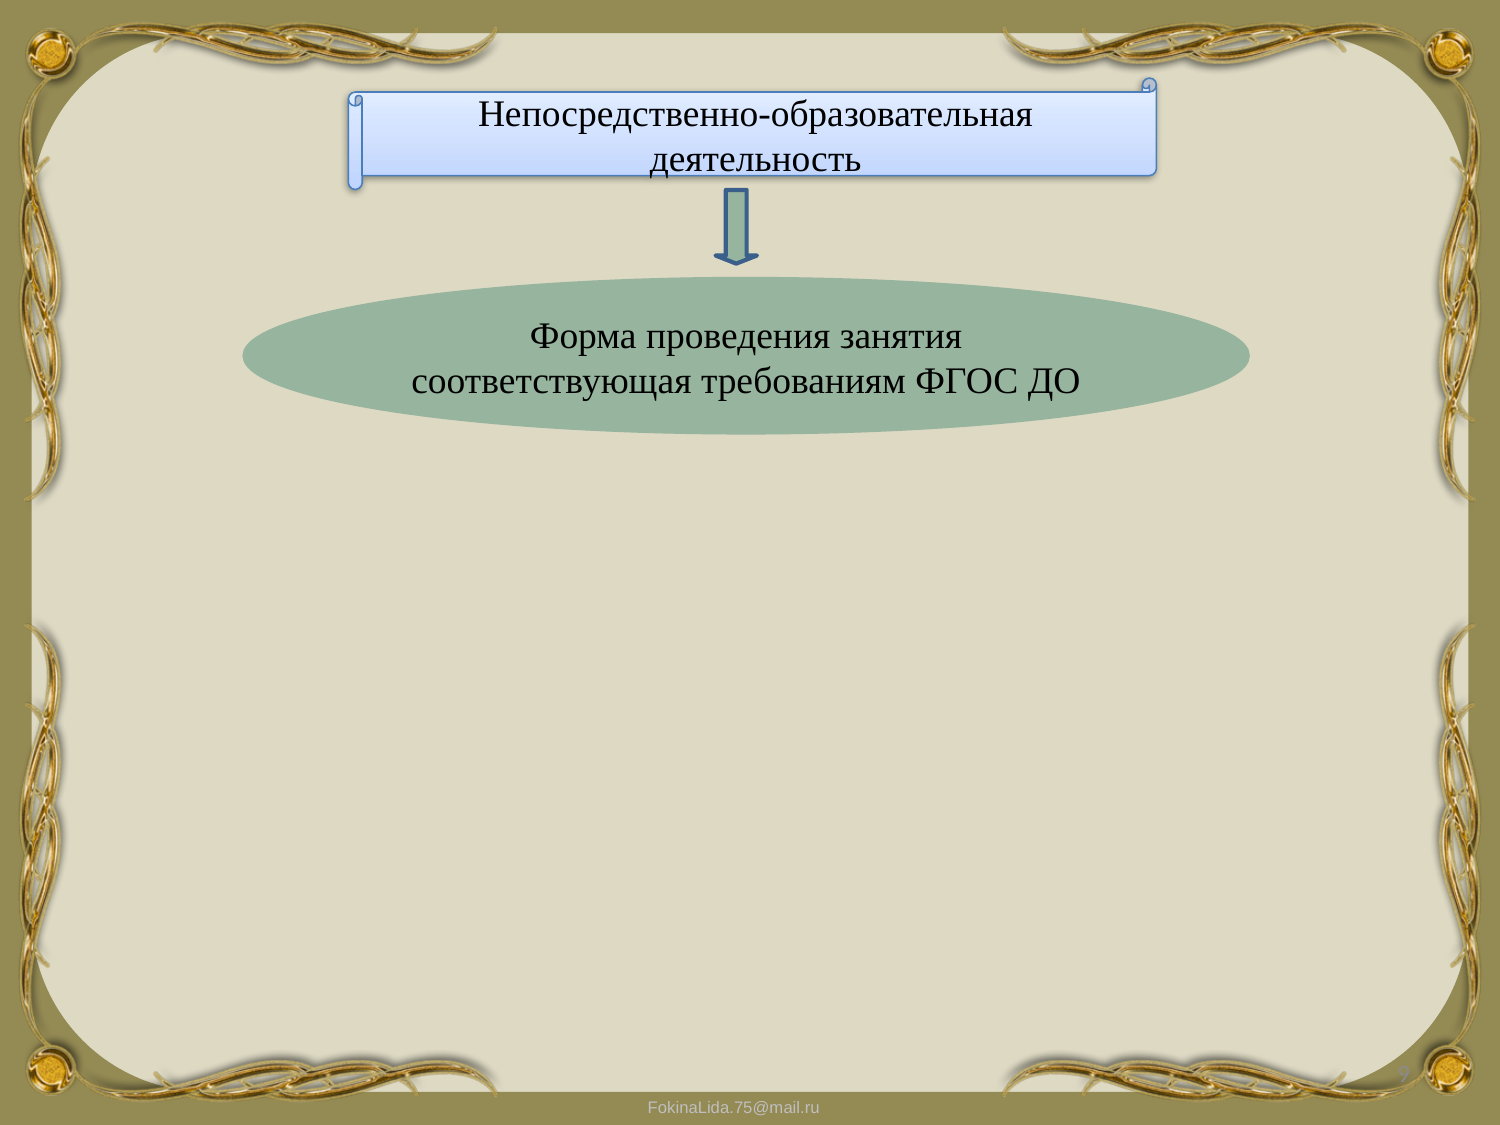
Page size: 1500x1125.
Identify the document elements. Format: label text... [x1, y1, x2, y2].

slide_number 9 [1074, 1042, 1425, 1103]
picture [0, 0, 550, 550]
picture [0, 575, 550, 1125]
text_box Форма проведения занятия соответствующая требованиям ФГОС ДО [242, 276, 1250, 435]
picture [950, 575, 1500, 1125]
text_box [713, 187, 760, 266]
picture [950, 0, 1500, 550]
text_box Непосредственно-образовательная деятельность [347, 77, 1158, 191]
